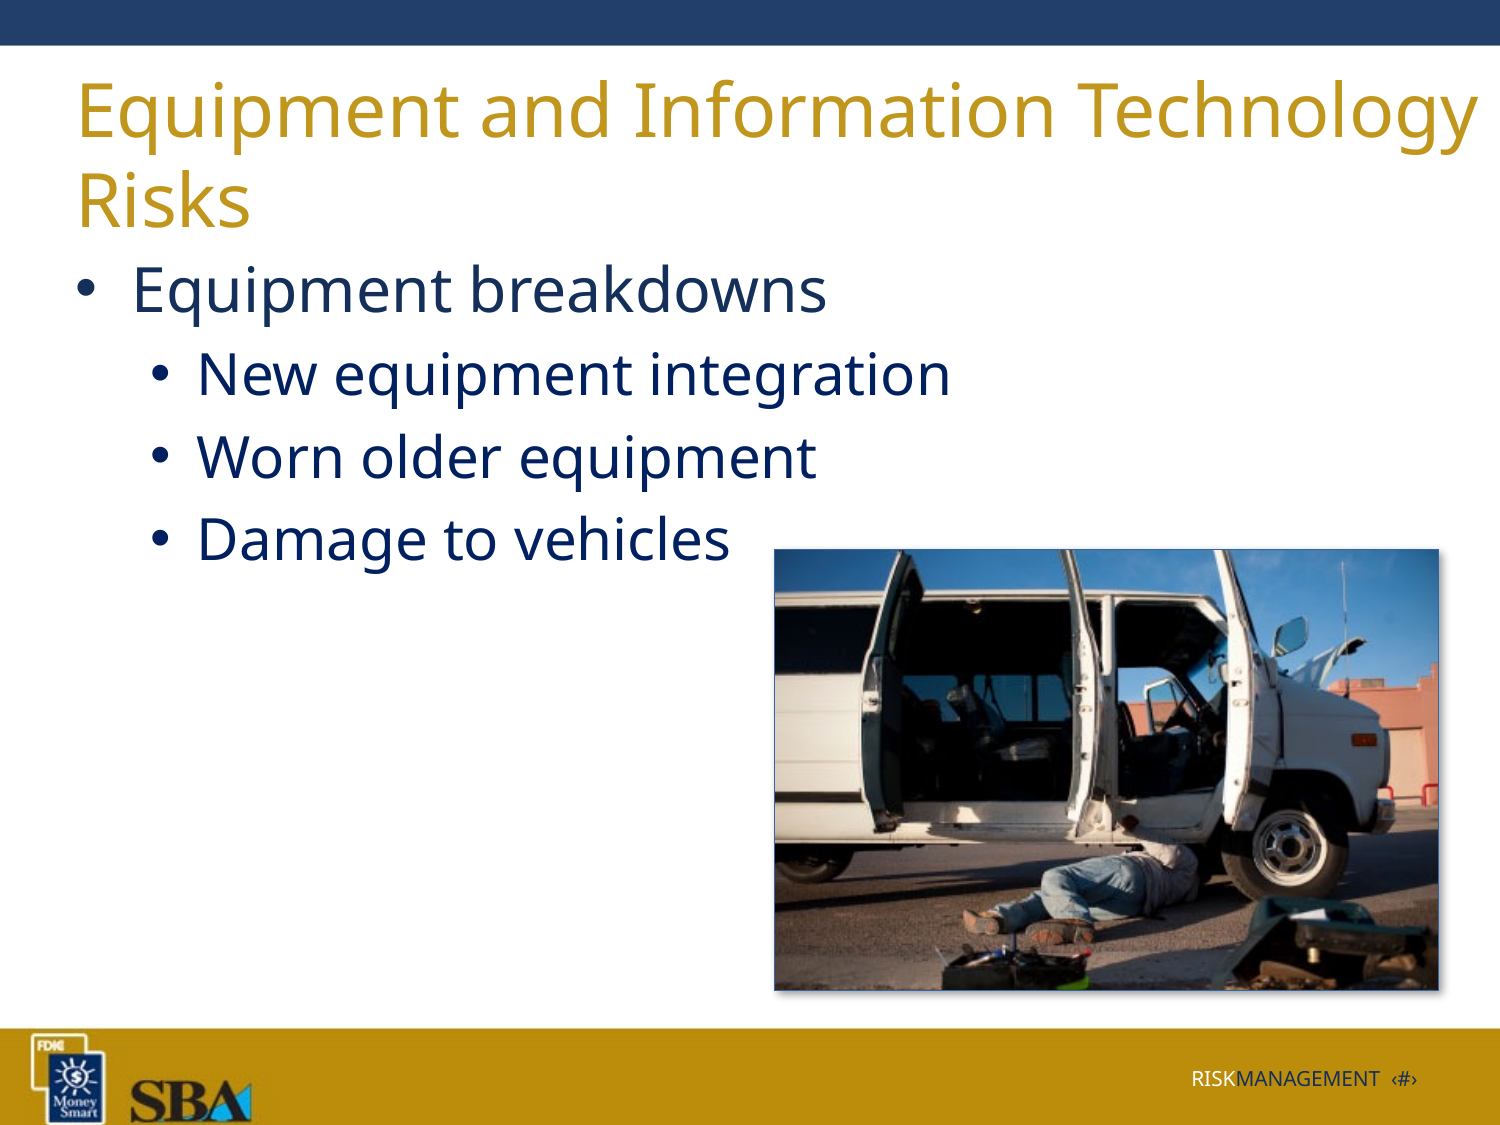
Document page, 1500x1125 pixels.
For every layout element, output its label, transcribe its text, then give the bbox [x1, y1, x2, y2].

title Equipment and Information Technology Risks [74, 61, 1500, 263]
list Equipment breakdowns New equipment integration Worn older equipment Damage to vehicles [74, 249, 1426, 951]
picture [0, 0, 1500, 1125]
